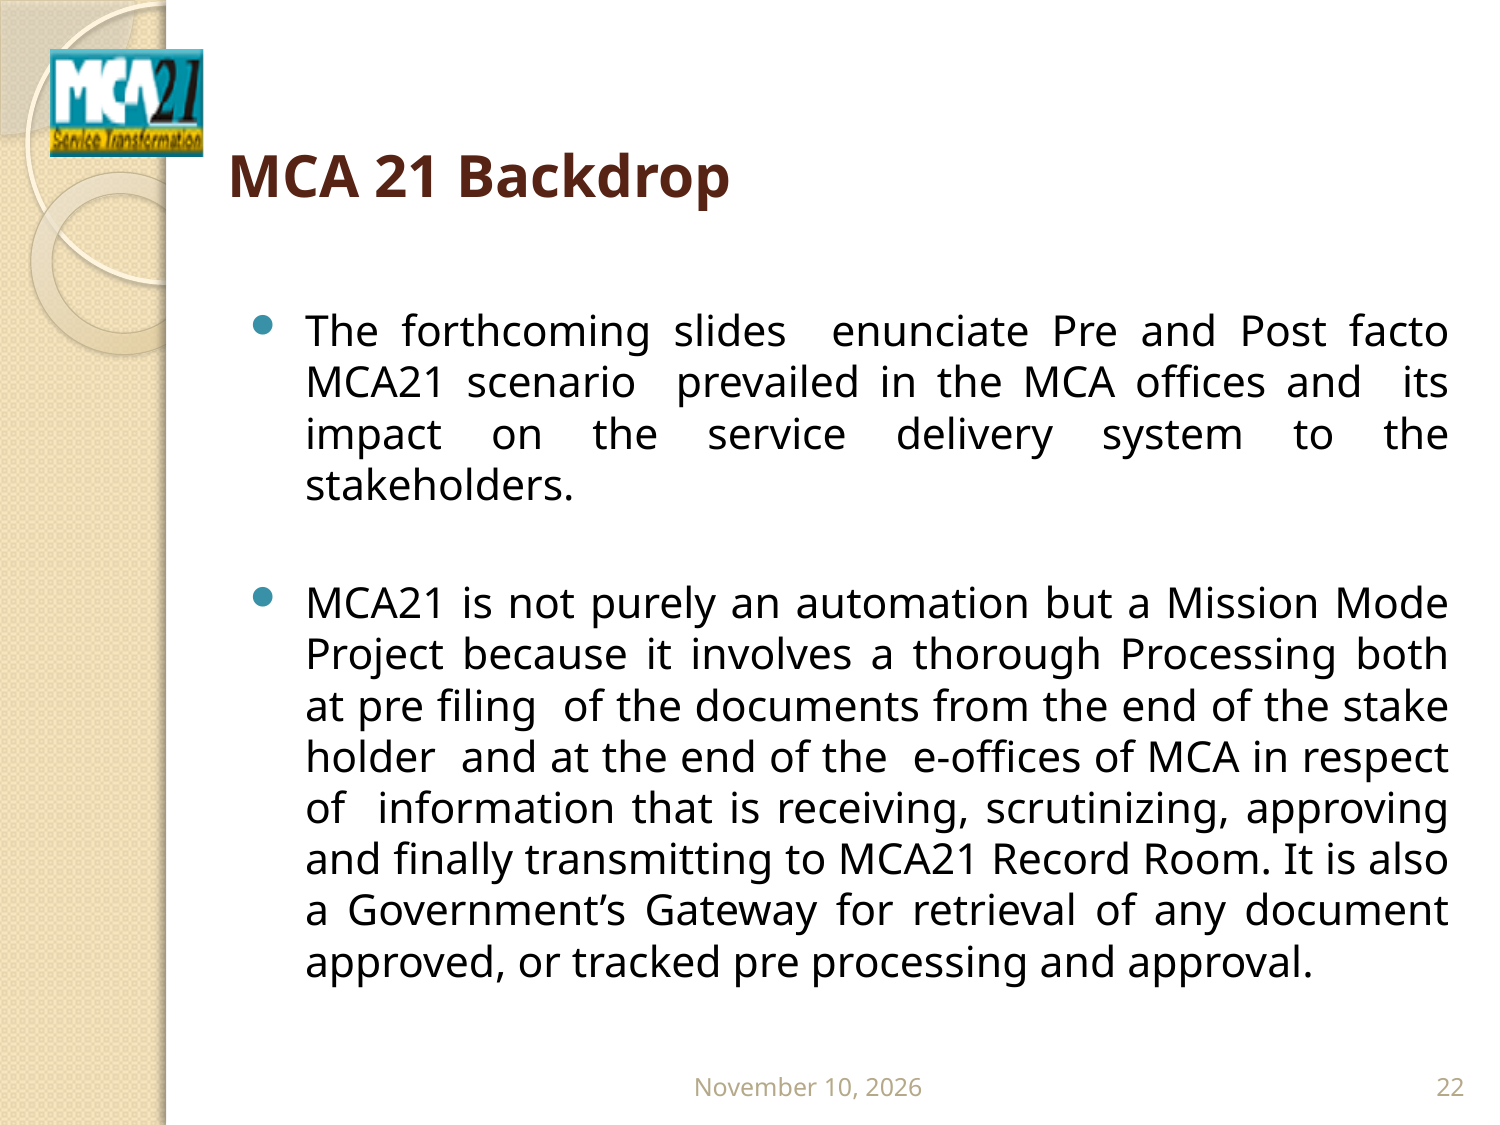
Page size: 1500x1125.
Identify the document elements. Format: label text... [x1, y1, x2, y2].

title MCA 21 Backdrop [212, 45, 1475, 233]
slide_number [587, 1034, 938, 1113]
list The forthcoming slides enunciate Pre and Post facto MCA21 scenario prevailed in the MCA offices and its impact on the service delivery system to the stakeholders. MCA21 is not purely an automation but a Mission Mode Project because it involves a thorough Processing both at pre filing of the documents from the end of the stake holder and at the end of the e-offices of MCA in respect of information that is receiving, scrutinizing, approving and finally transmitting to MCA21 Record Room. It is also a Government’s Gateway for retrieval of any document approved, or tracked pre processing and approval. [235, 237, 1466, 1025]
picture [49, 49, 205, 157]
slide_number 22 [1413, 1034, 1488, 1113]
